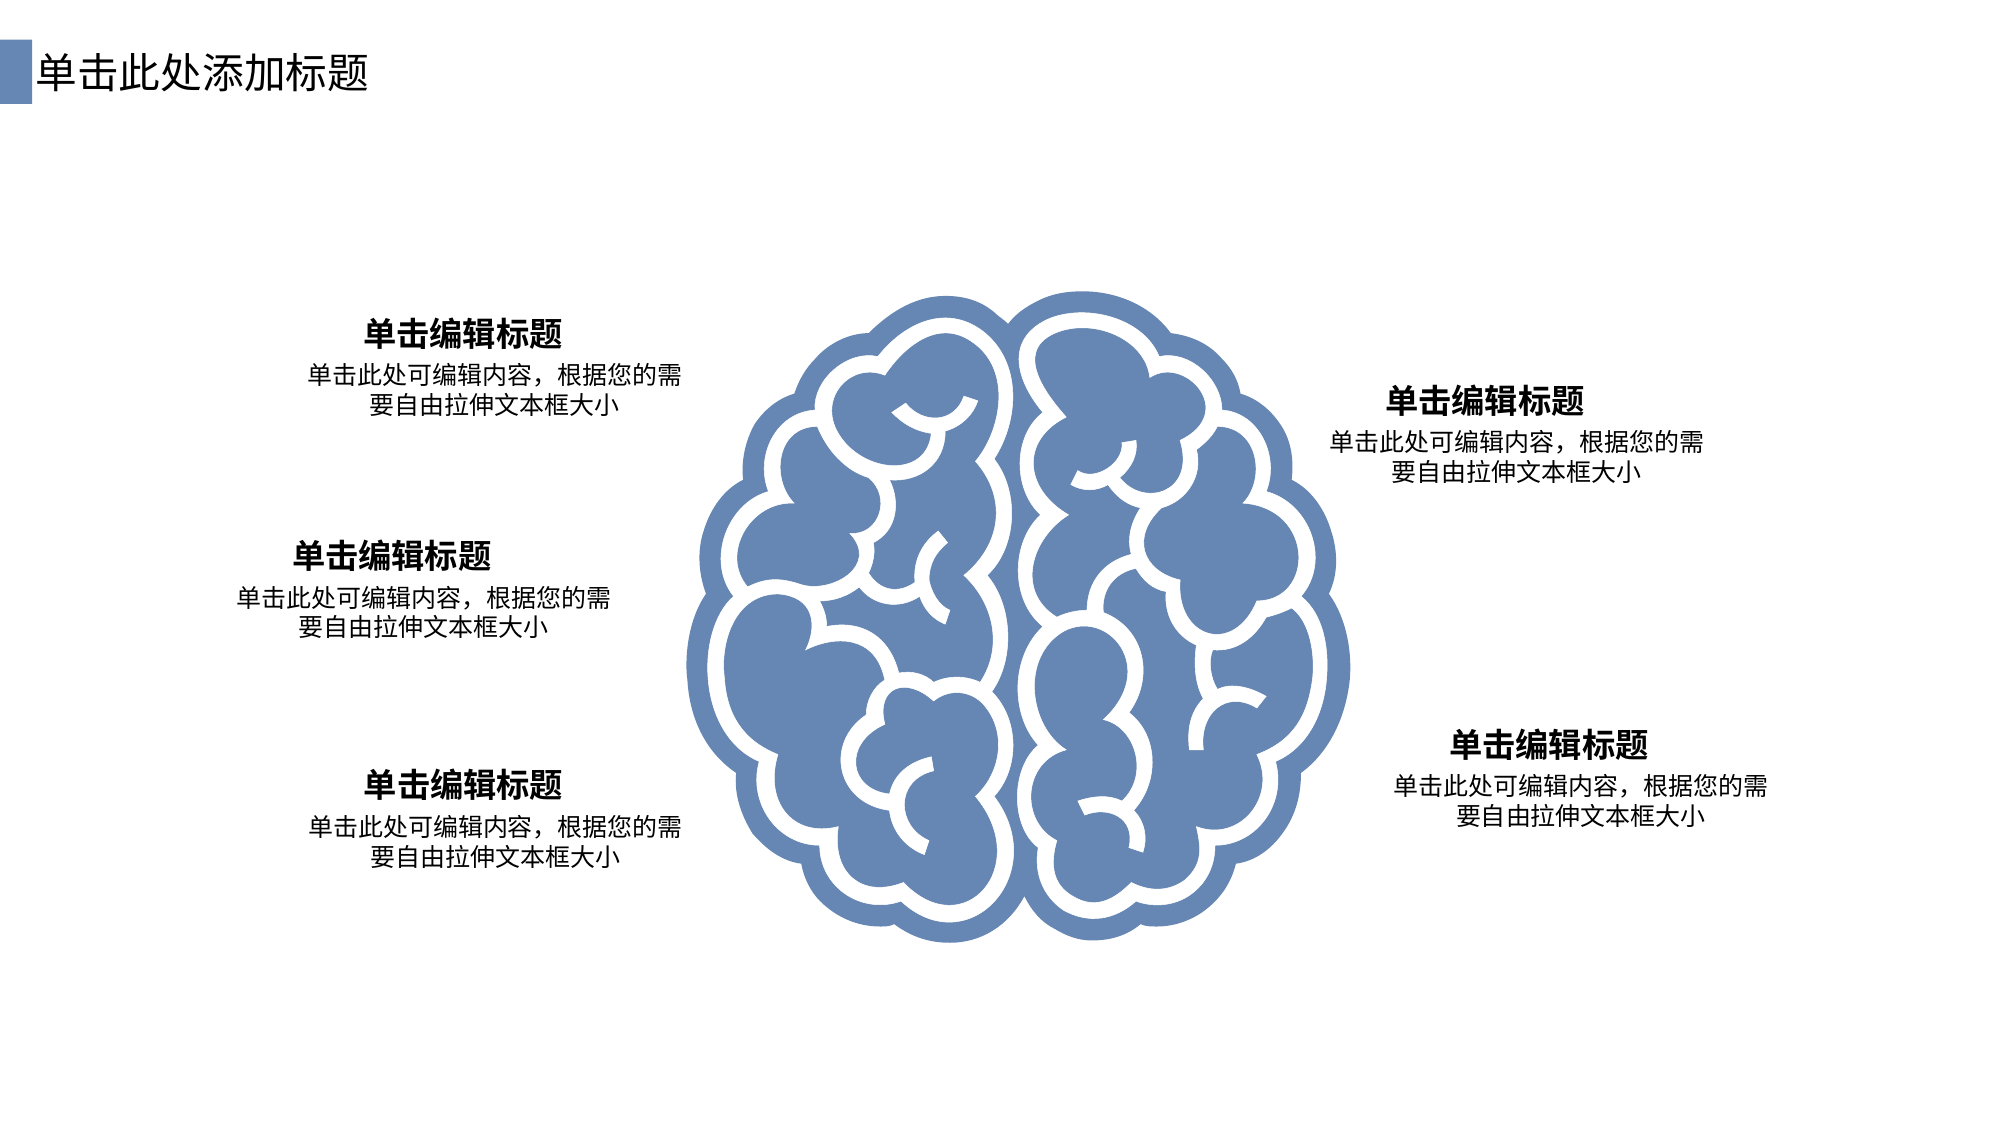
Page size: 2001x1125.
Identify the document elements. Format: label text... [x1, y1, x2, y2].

text_box [707, 317, 1014, 923]
text_box 单击编辑标题 [1324, 379, 1645, 420]
text_box 单击编辑标题 [302, 312, 624, 353]
text_box [686, 291, 1351, 943]
text_box 单击此处可编辑内容，根据您的需要自由拉伸文本框大小 [304, 811, 687, 872]
text_box 单击此处可编辑内容，根据您的需要自由拉伸文本框大小 [1325, 426, 1709, 487]
text_box 单击编辑标题 [303, 764, 624, 805]
text_box 单击此处可编辑内容，根据您的需要自由拉伸文本框大小 [1389, 770, 1773, 831]
text_box 单击编辑标题 [1388, 723, 1710, 764]
text_box 单击此处添加标题 [20, 39, 404, 105]
text_box 单击此处可编辑内容，根据您的需要自由拉伸文本框大小 [303, 359, 687, 420]
text_box [0, 39, 20, 105]
text_box 单击此处可编辑内容，根据您的需要自由拉伸文本框大小 [232, 582, 616, 642]
text_box [1017, 312, 1328, 919]
text_box 单击编辑标题 [231, 535, 552, 576]
